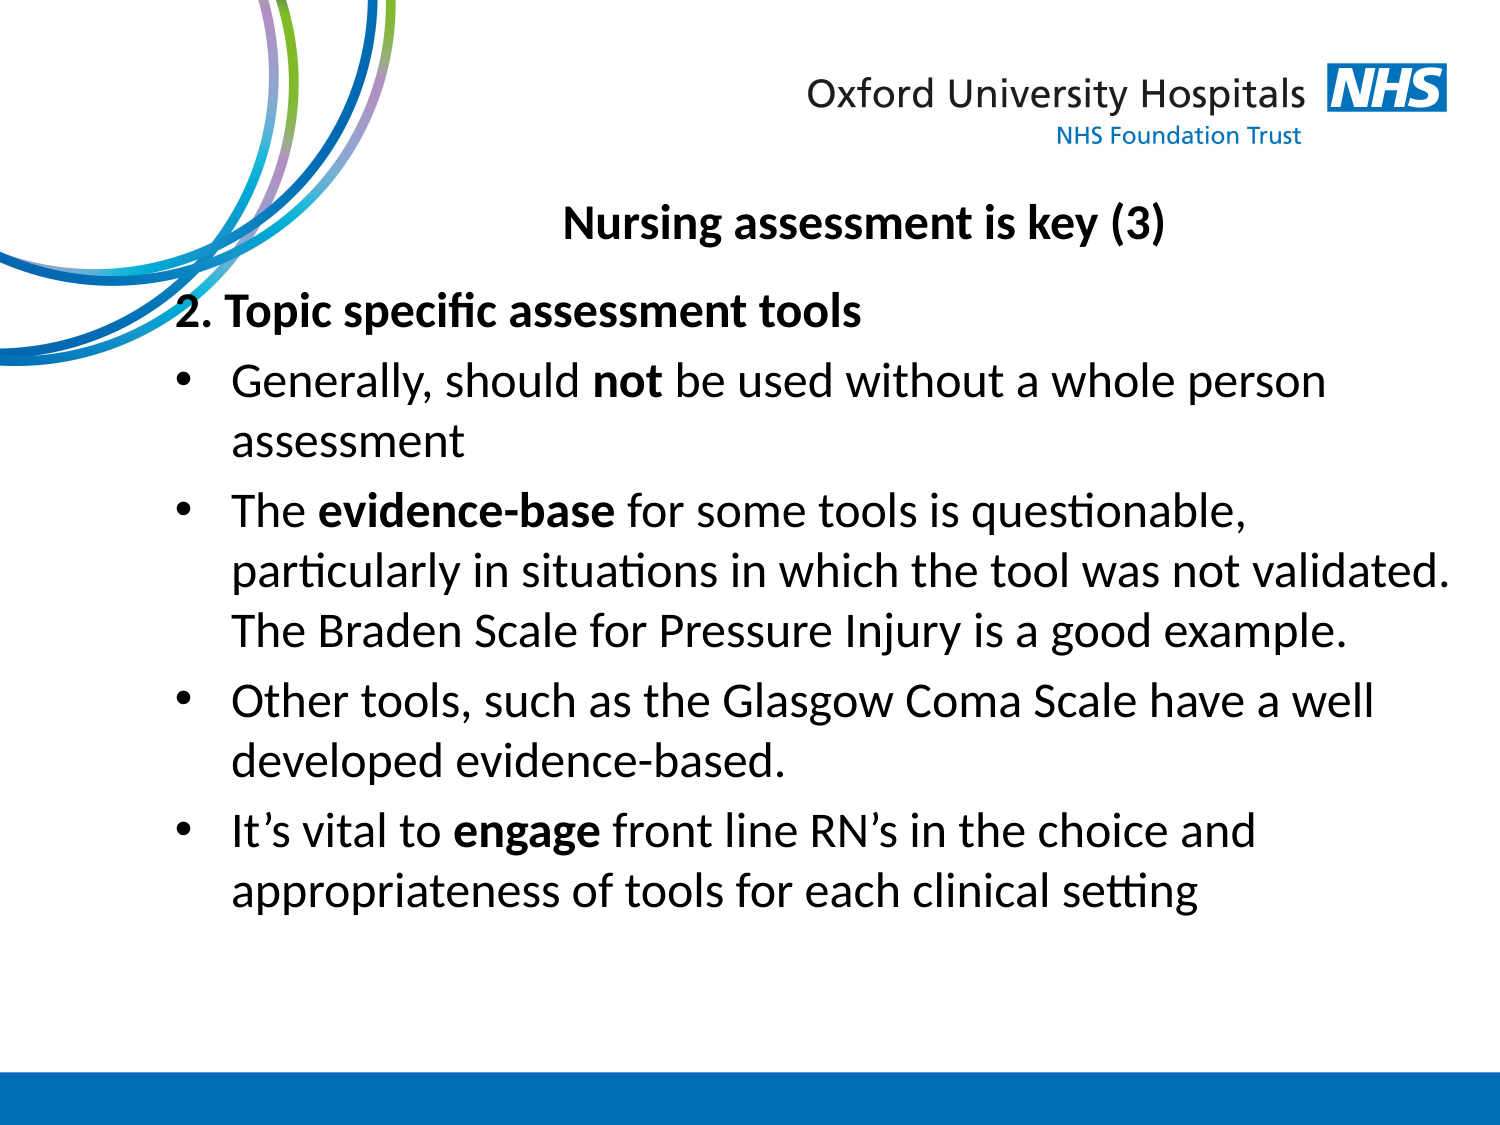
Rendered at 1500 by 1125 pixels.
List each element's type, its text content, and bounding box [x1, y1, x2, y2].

list 2. Topic specific assessment tools Generally, should not be used without a whole person assessment The evidence-base for some tools is questionable, particularly in situations in which the tool was not validated. The Braden Scale for Pressure Injury is a good example. Other tools, such as the Glasgow Coma Scale have a well developed evidence-based. It’s vital to engage front line RN’s in the choice and appropriateness of tools for each clinical setting [159, 270, 1467, 1082]
title Nursing assessment is key (3) [303, 151, 1425, 289]
picture [0, 0, 1500, 1125]
